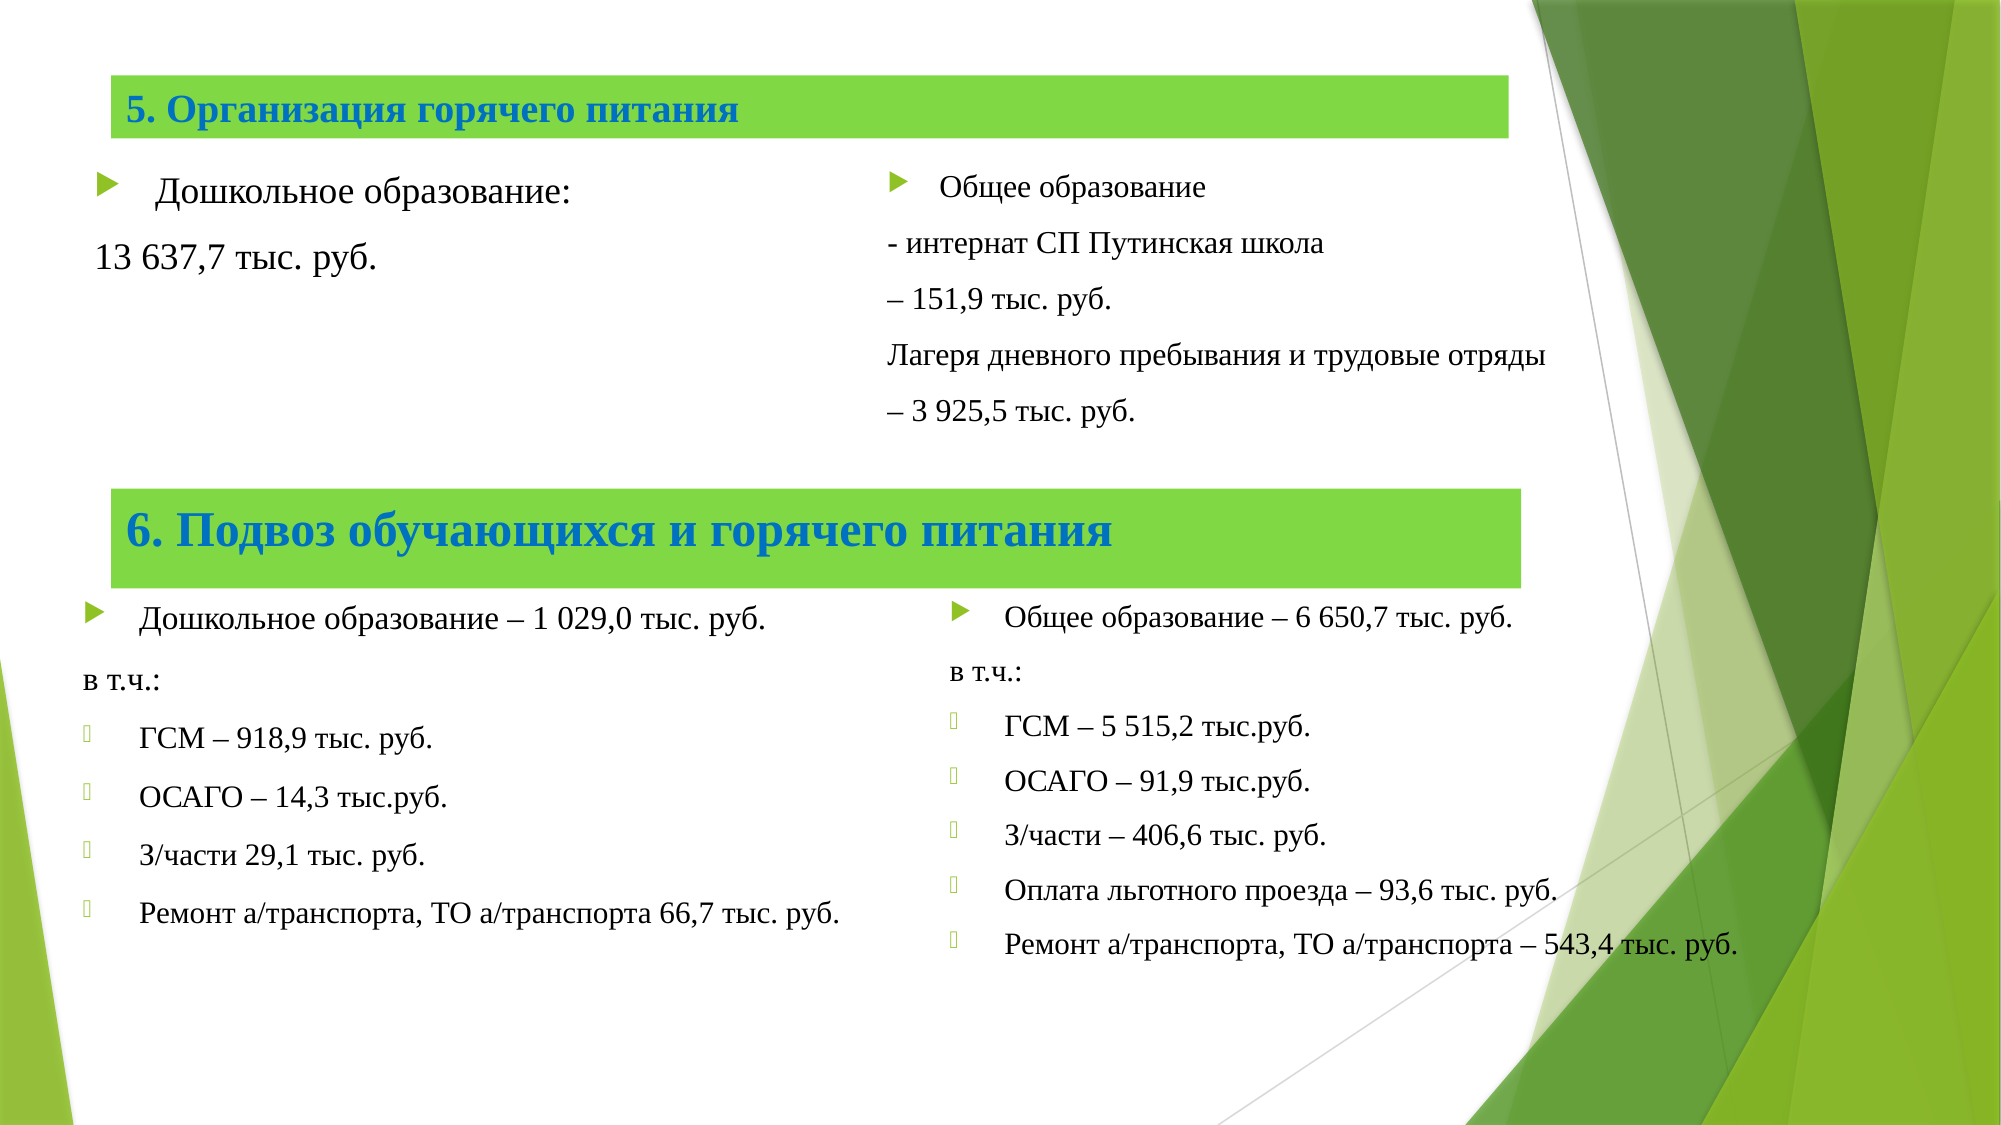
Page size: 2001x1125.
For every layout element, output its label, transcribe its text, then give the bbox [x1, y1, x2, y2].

list Общее образование - интернат СП Путинская школа – 151,9 тыс. руб. Лагеря дневного пребывания и трудовые отряды – 3 925,5 тыс. руб. [872, 158, 1674, 439]
text_box Дошкольное образование – 1 029,0 тыс. руб. в т.ч.: ГСМ – 918,9 тыс. руб. ОСАГО – 14,3 тыс.руб. З/части 29,1 тыс. руб. Ремонт а/транспорта, ТО а/транспорта 66,7 тыс. руб. [67, 588, 861, 951]
text_box 6. Подвоз обучающихся и горячего питания [111, 488, 1522, 589]
title 5. Организация горячего питания [111, 75, 1509, 139]
list Дошкольное образование: 13 637,7 тыс. руб. [79, 158, 838, 439]
text_box Общее образование – 6 650,7 тыс. руб. в т.ч.: ГСМ – 5 515,2 тыс.руб. ОСАГО – 91,9 тыс.руб. З/части – 406,6 тыс. руб. Оплата льготного проезда – 93,6 тыс. руб. Ремонт а/транспорта, ТО а/транспорта – 543,4 тыс. руб. [934, 588, 1810, 971]
